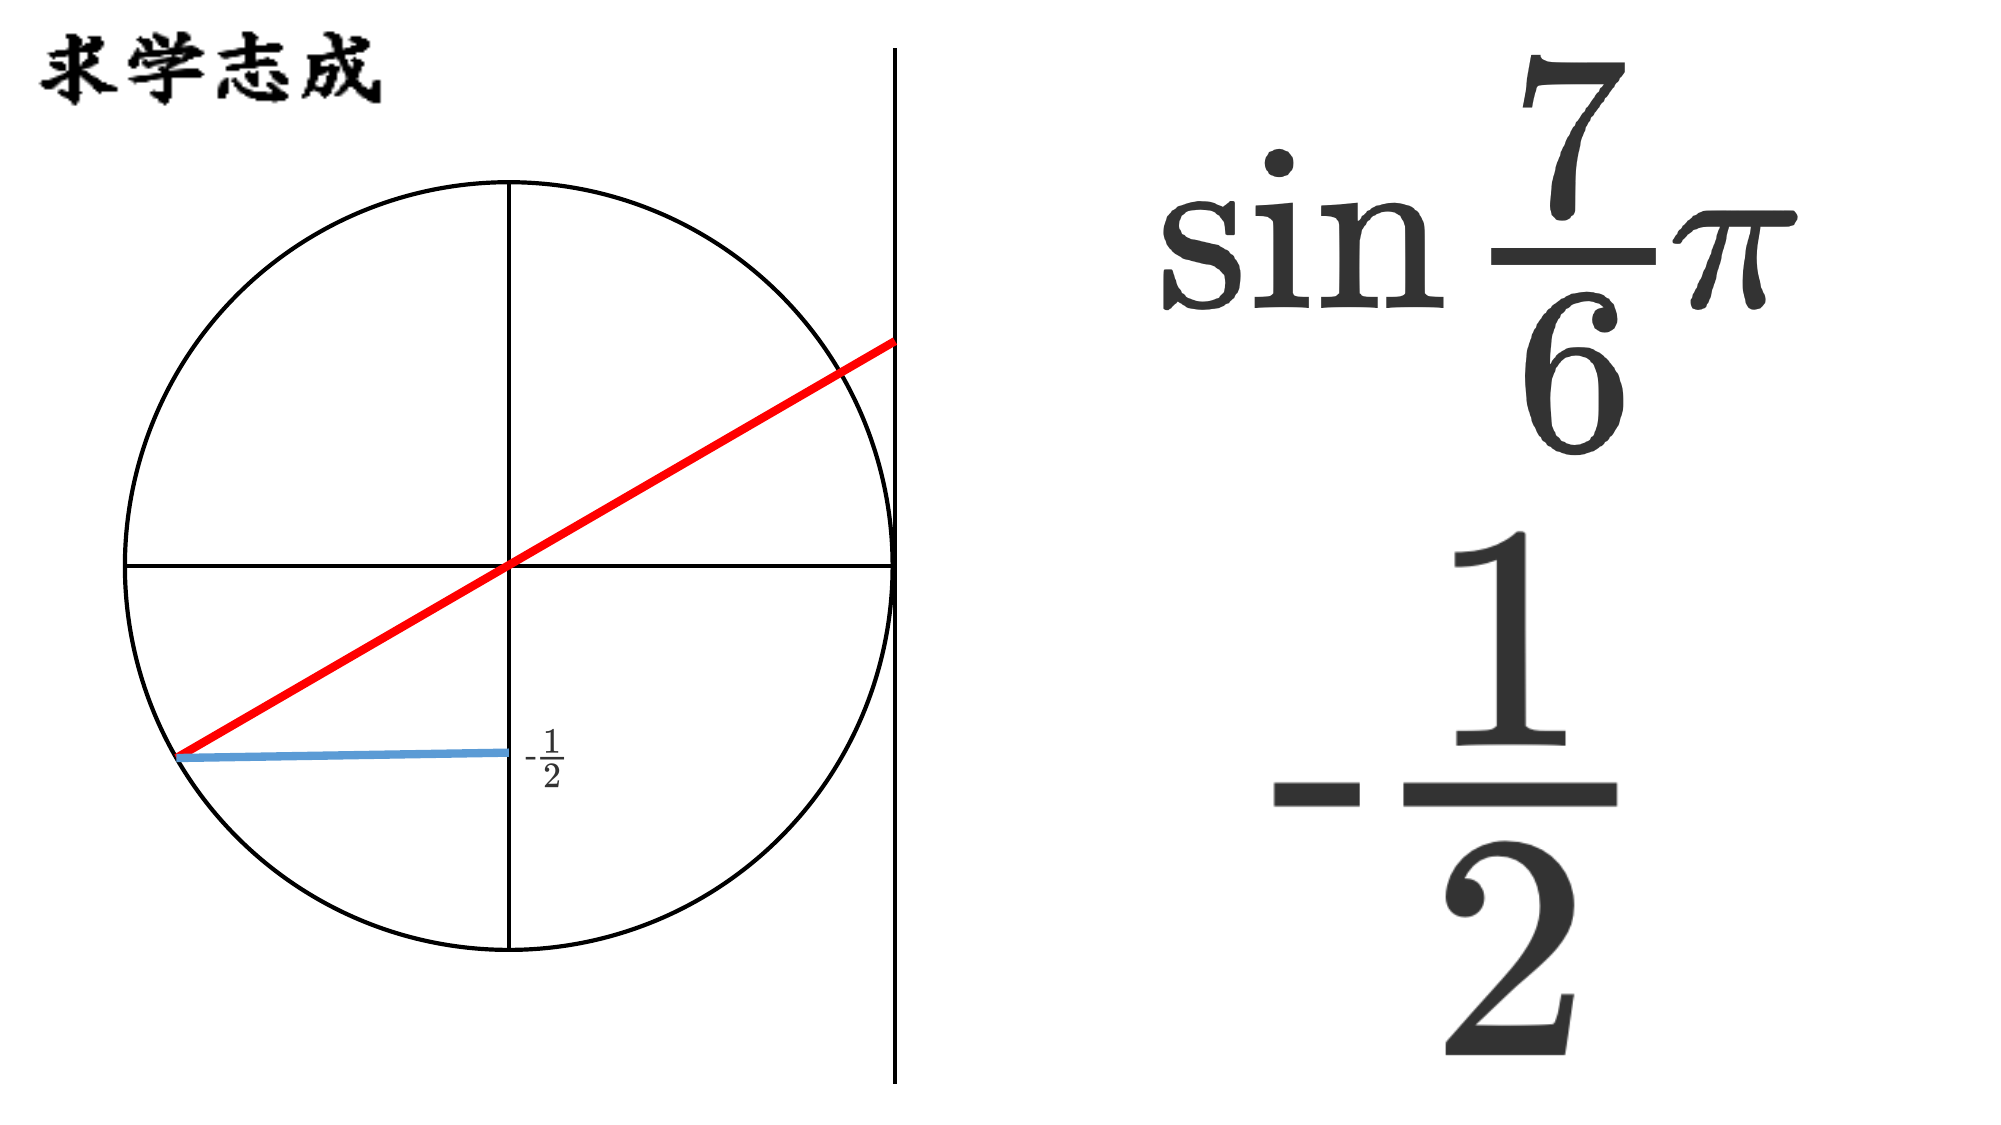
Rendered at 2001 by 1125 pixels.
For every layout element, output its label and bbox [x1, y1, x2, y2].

picture [1108, 0, 1853, 1118]
text_box [176, 341, 896, 758]
text_box [123, 372, 176, 760]
text_box [176, 752, 509, 759]
text_box [196, 181, 822, 341]
picture [18, 0, 403, 166]
text_box [178, 758, 843, 951]
picture [519, 722, 571, 794]
